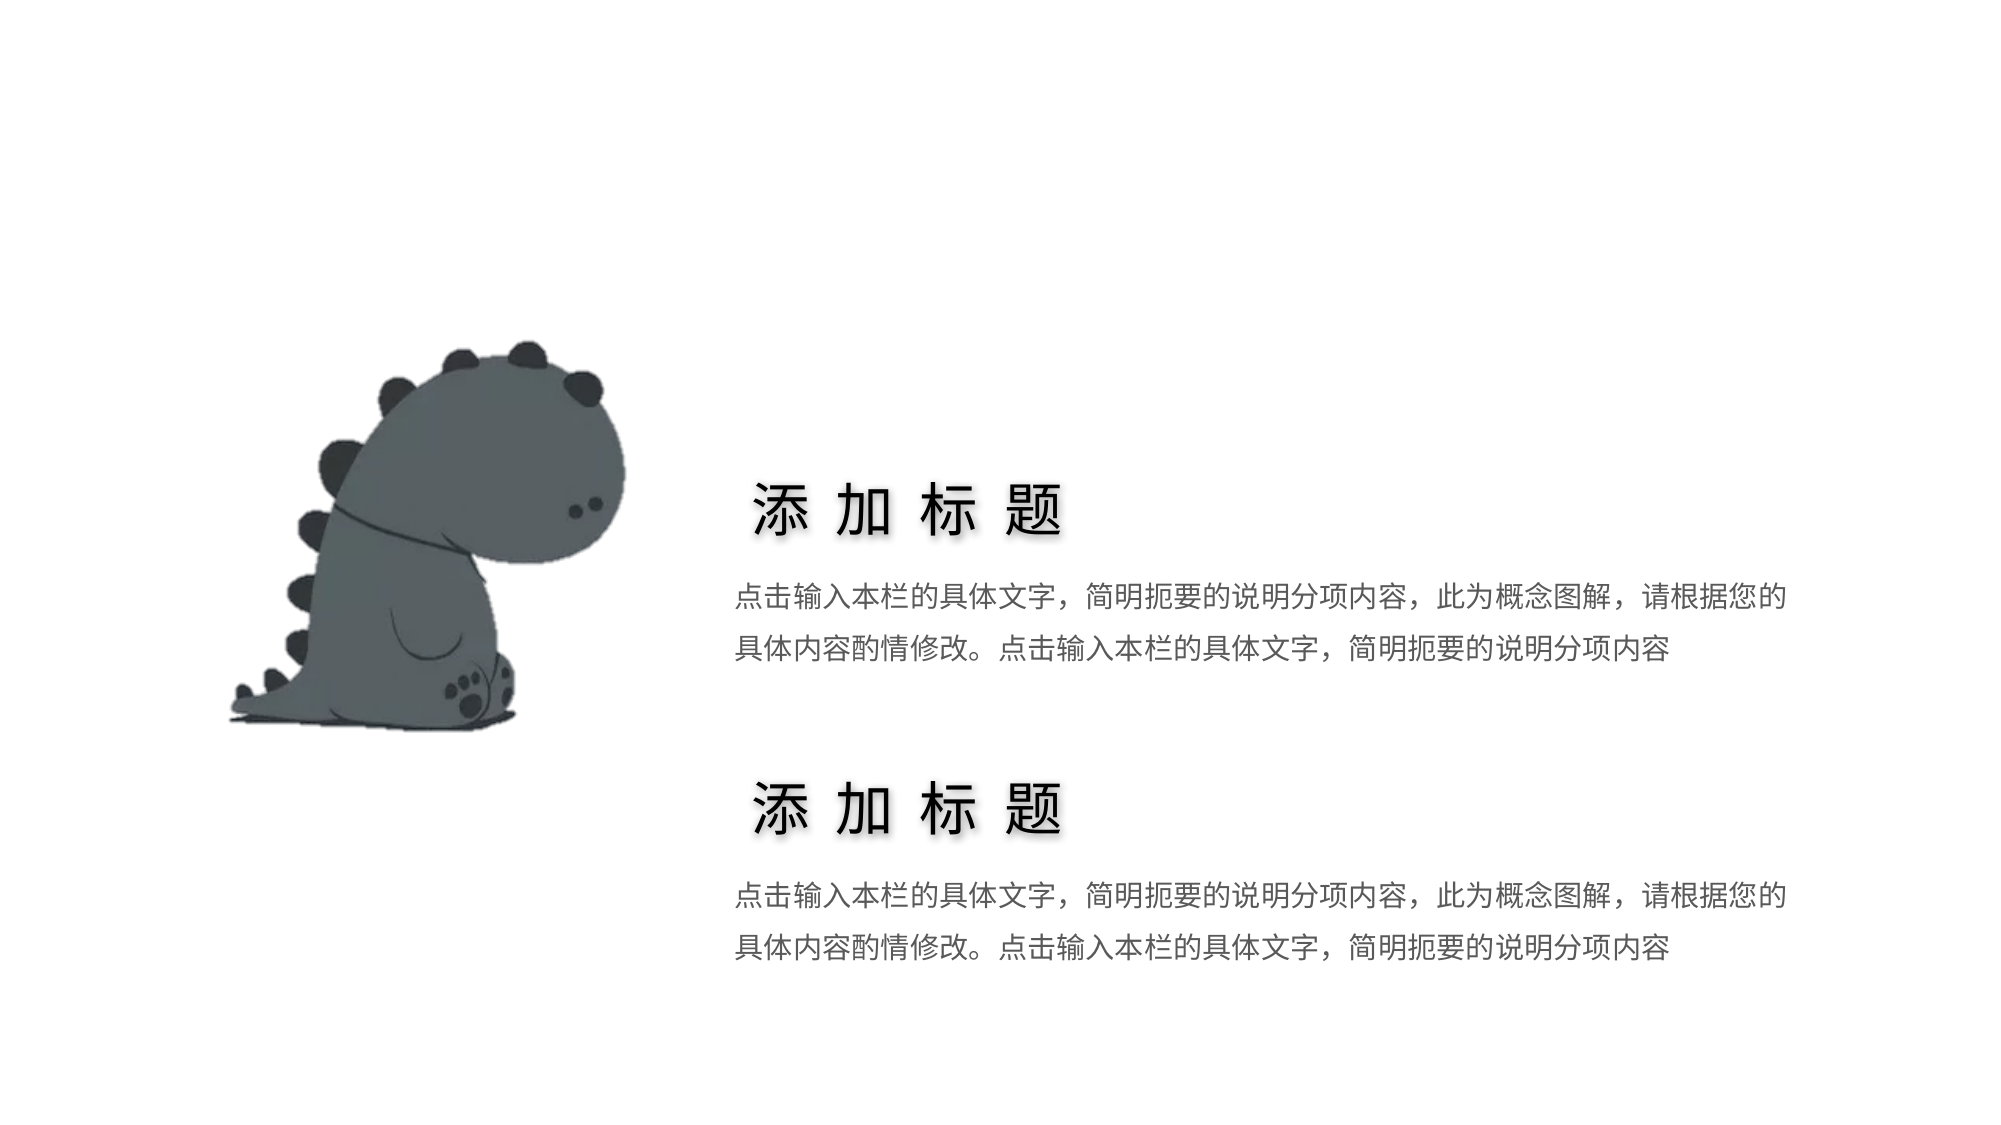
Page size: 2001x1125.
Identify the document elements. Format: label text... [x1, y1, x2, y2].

text_box 添 加 标 题 [960, 462, 1339, 554]
picture [190, 179, 960, 891]
text_box 点击输入本栏的具体文字，简明扼要的说明分项内容，此为概念图解，请根据您的具体内容酌情修改。点击输入本栏的具体文字，简明扼要的说明分项内容 [719, 852, 1830, 972]
text_box 添 加 标 题 [960, 761, 1339, 853]
text_box 点击输入本栏的具体文字，简明扼要的说明分项内容，此为概念图解，请根据您的具体内容酌情修改。点击输入本栏的具体文字，简明扼要的说明分项内容 [960, 553, 1830, 673]
